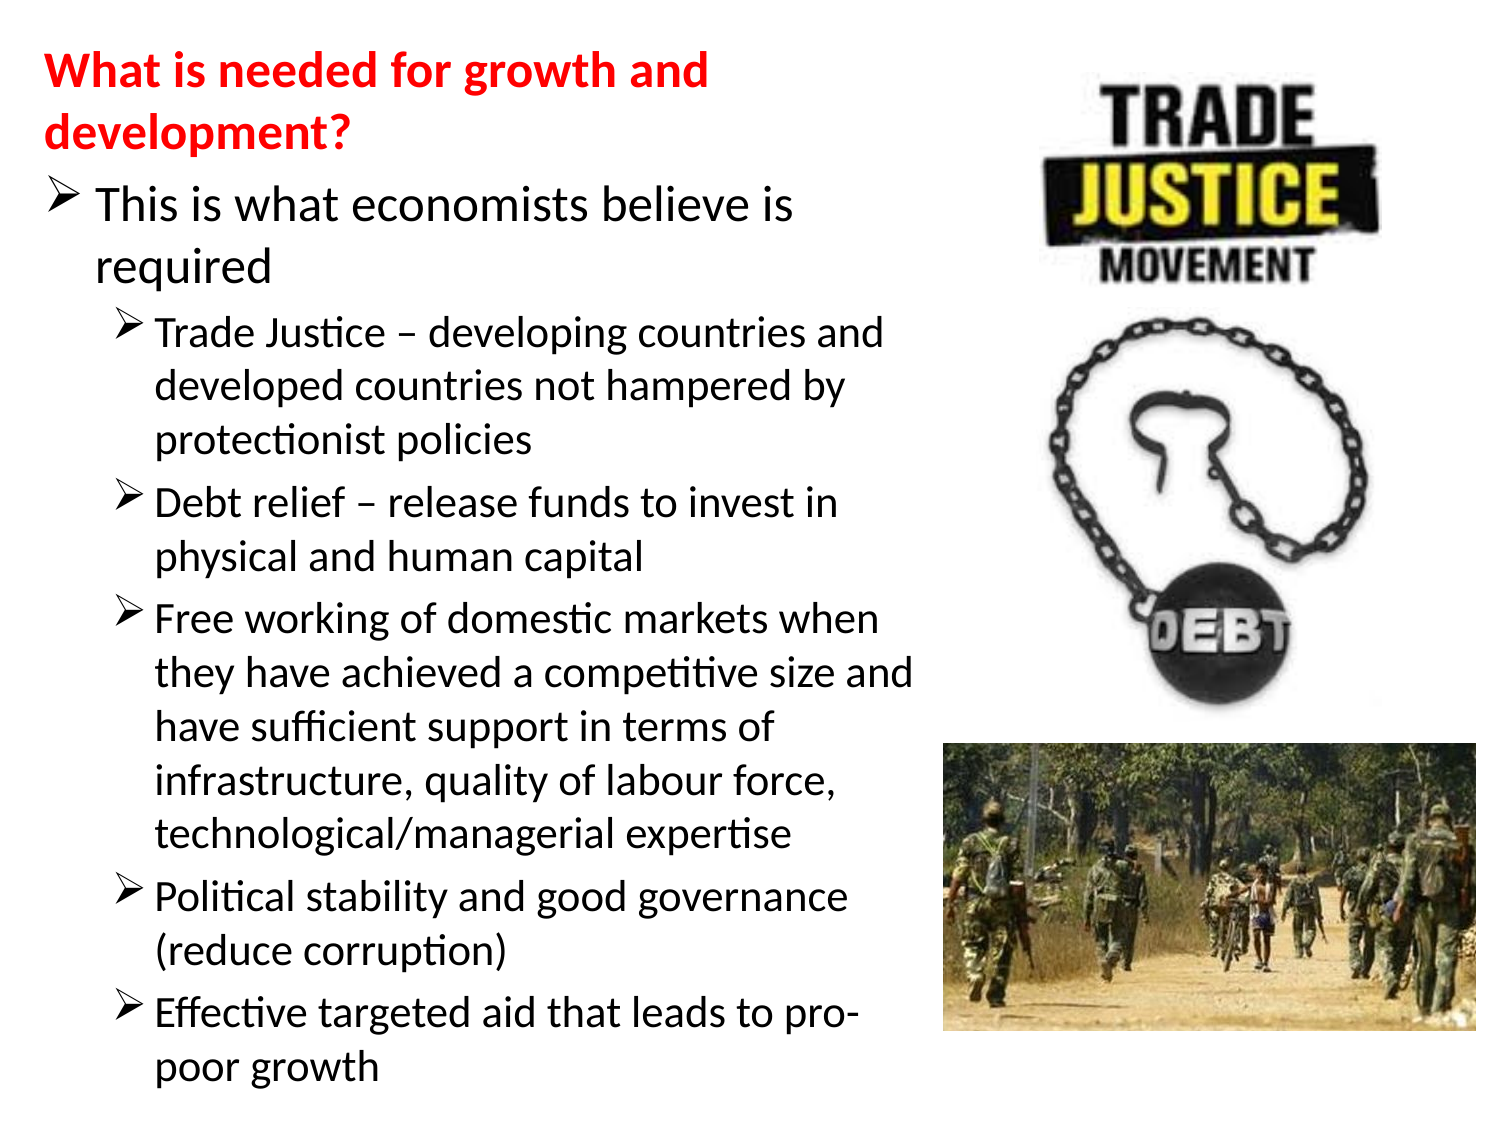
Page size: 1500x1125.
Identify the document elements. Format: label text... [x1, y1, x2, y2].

list What is needed for growth and development? This is what economists believe is required Trade Justice – developing countries and developed countries not hampered by protectionist policies Debt relief – release funds to invest in physical and human capital Free working of domestic markets when they have achieved a competitive size and have sufficient support in terms of infrastructure, quality of labour force, technological/managerial expertise Political stability and good governance (reduce corruption) Effective targeted aid that leads to pro-poor growth [28, 28, 944, 1125]
picture [942, 742, 1476, 1031]
picture [1036, 307, 1383, 723]
picture [1038, 72, 1383, 298]
